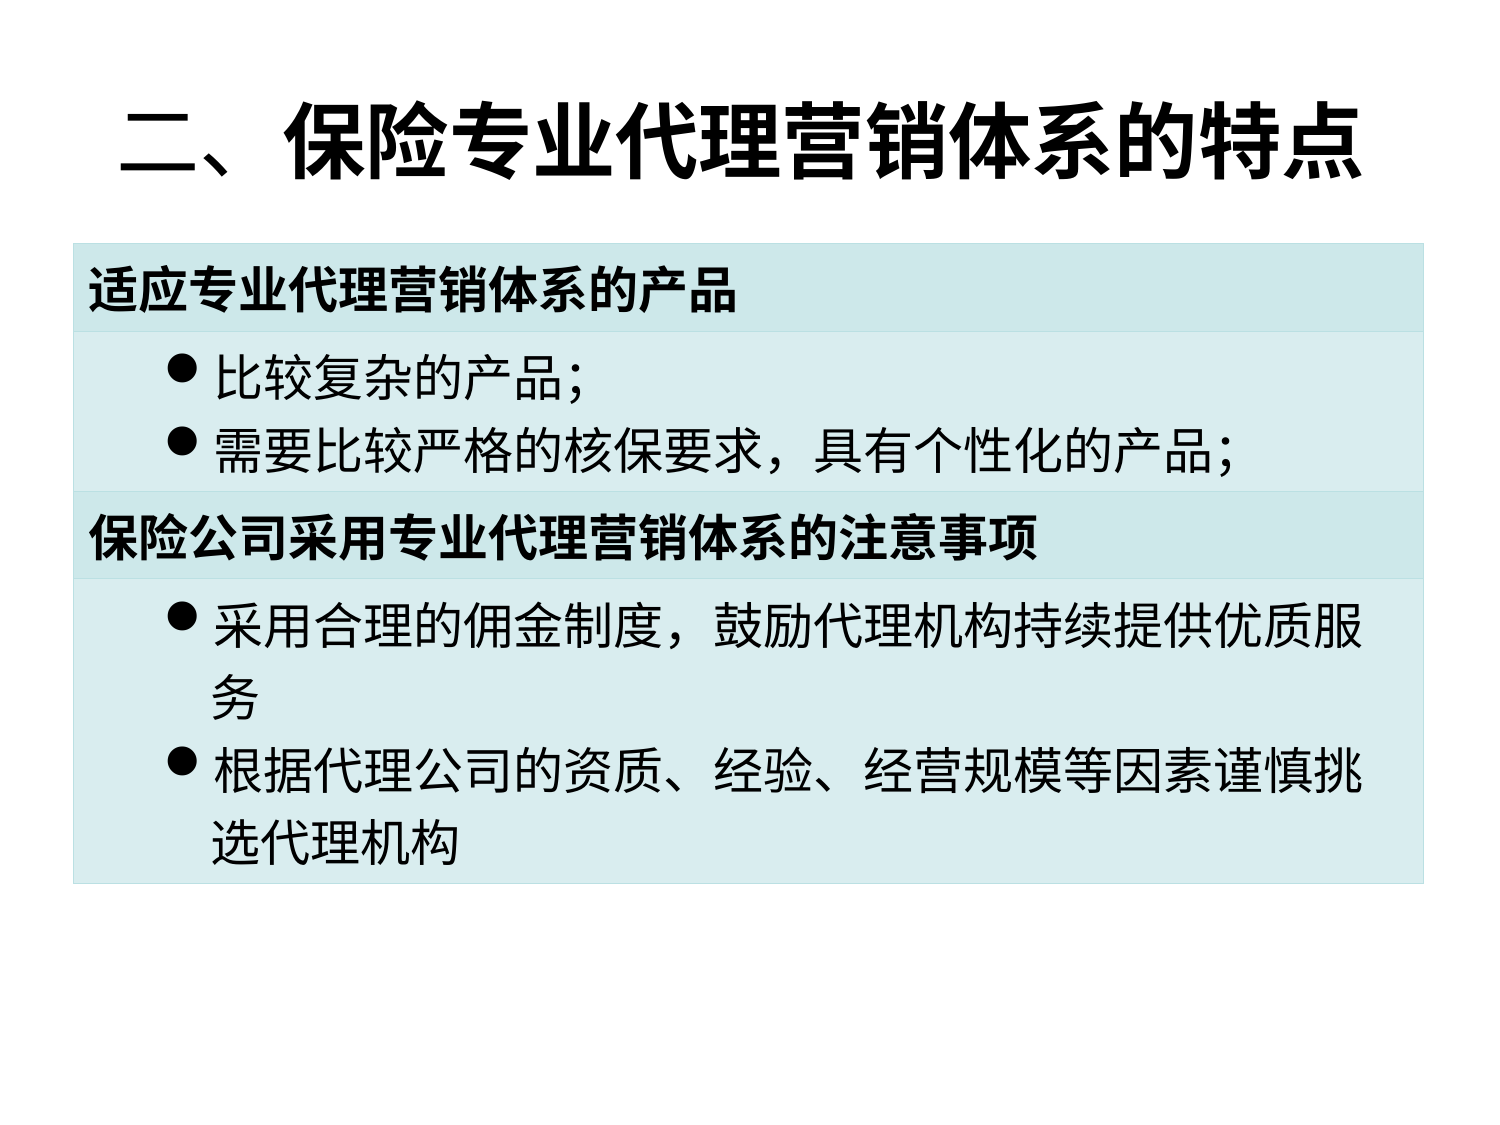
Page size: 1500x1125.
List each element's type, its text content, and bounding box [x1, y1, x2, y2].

title 二、保险专业代理营销体系的特点 [75, 45, 1425, 233]
table_header 适应专业代理营销体系的产品 [74, 244, 1423, 331]
table_cell 保险公司采用专业代理营销体系的注意事项 [74, 492, 1423, 578]
table_cell 比较复杂的产品； 需要比较严格的核保要求，具有个性化的产品； [74, 332, 1423, 491]
table_cell 采用合理的佣金制度，鼓励代理机构持续提供优质服务 根据代理公司的资质、经验、经营规模等因素谨慎挑选代理机构 [74, 579, 1423, 883]
